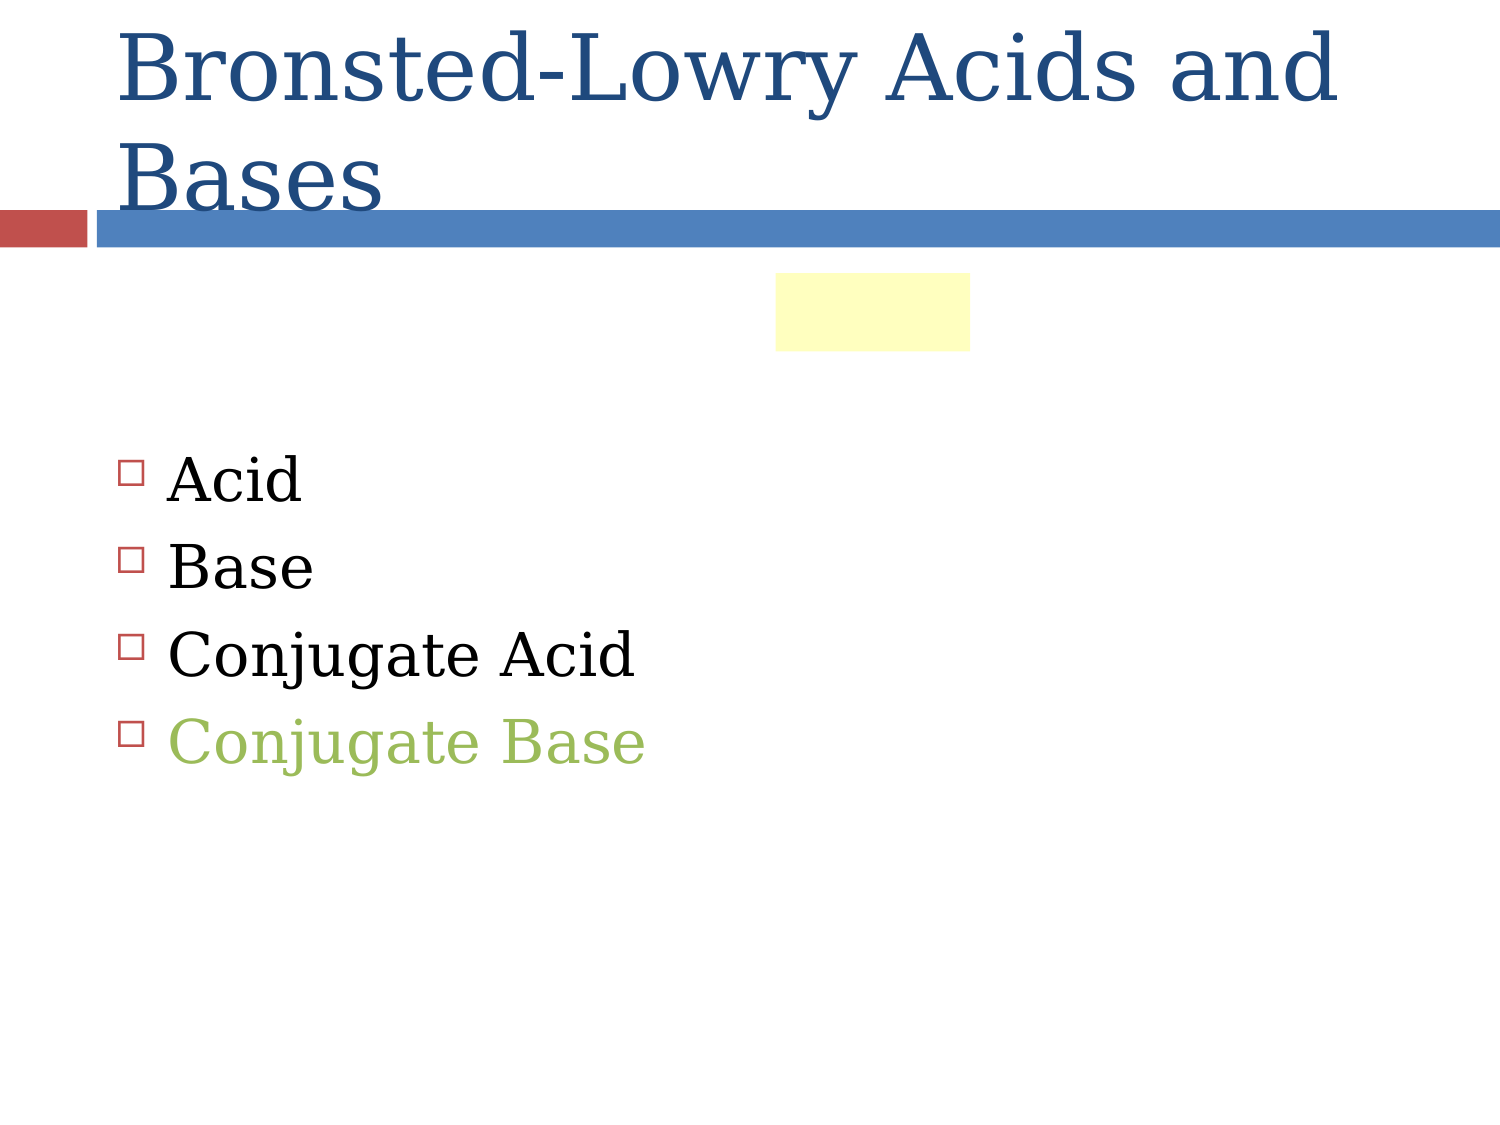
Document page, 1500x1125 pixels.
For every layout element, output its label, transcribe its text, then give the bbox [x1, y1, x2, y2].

text_box [775, 272, 971, 352]
title Bronsted-Lowry Acids and Bases [100, 37, 1438, 200]
